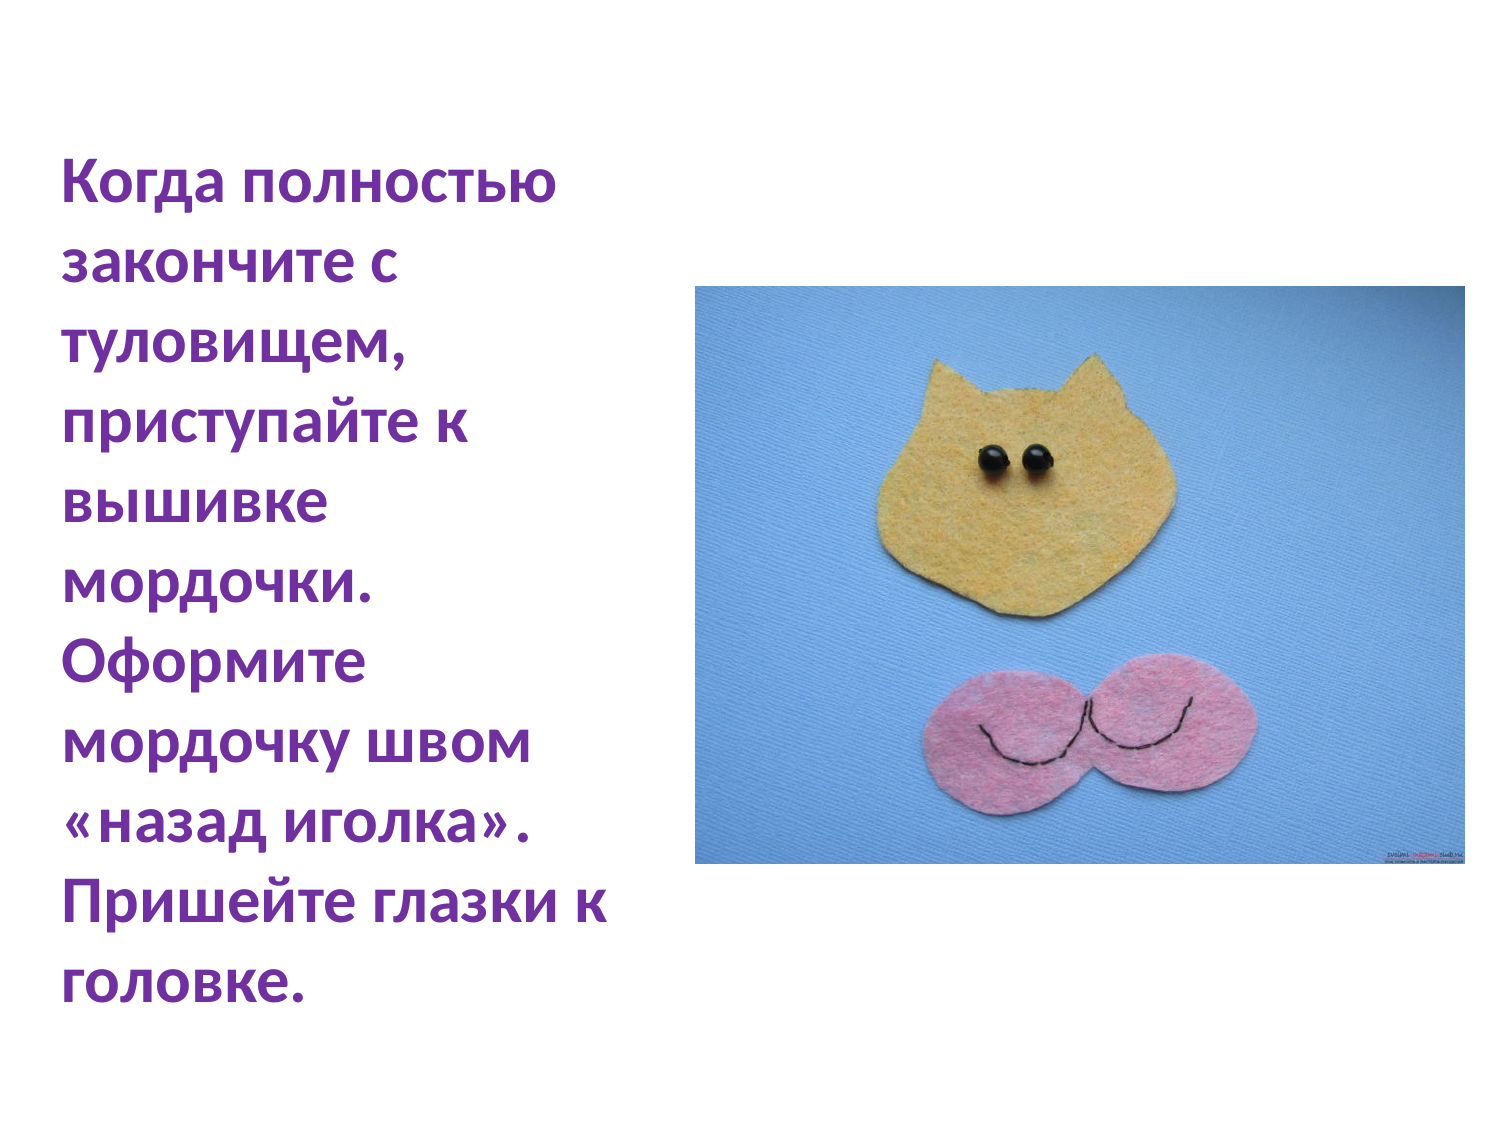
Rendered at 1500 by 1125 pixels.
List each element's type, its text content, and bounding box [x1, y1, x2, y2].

picture [695, 285, 1466, 864]
text_box Когда полностью закончите с туловищем, приступайте к вышивке мордочки. Оформите мордочку швом «назад иголка». Пришейте глазки к головке. [46, 128, 668, 1024]
